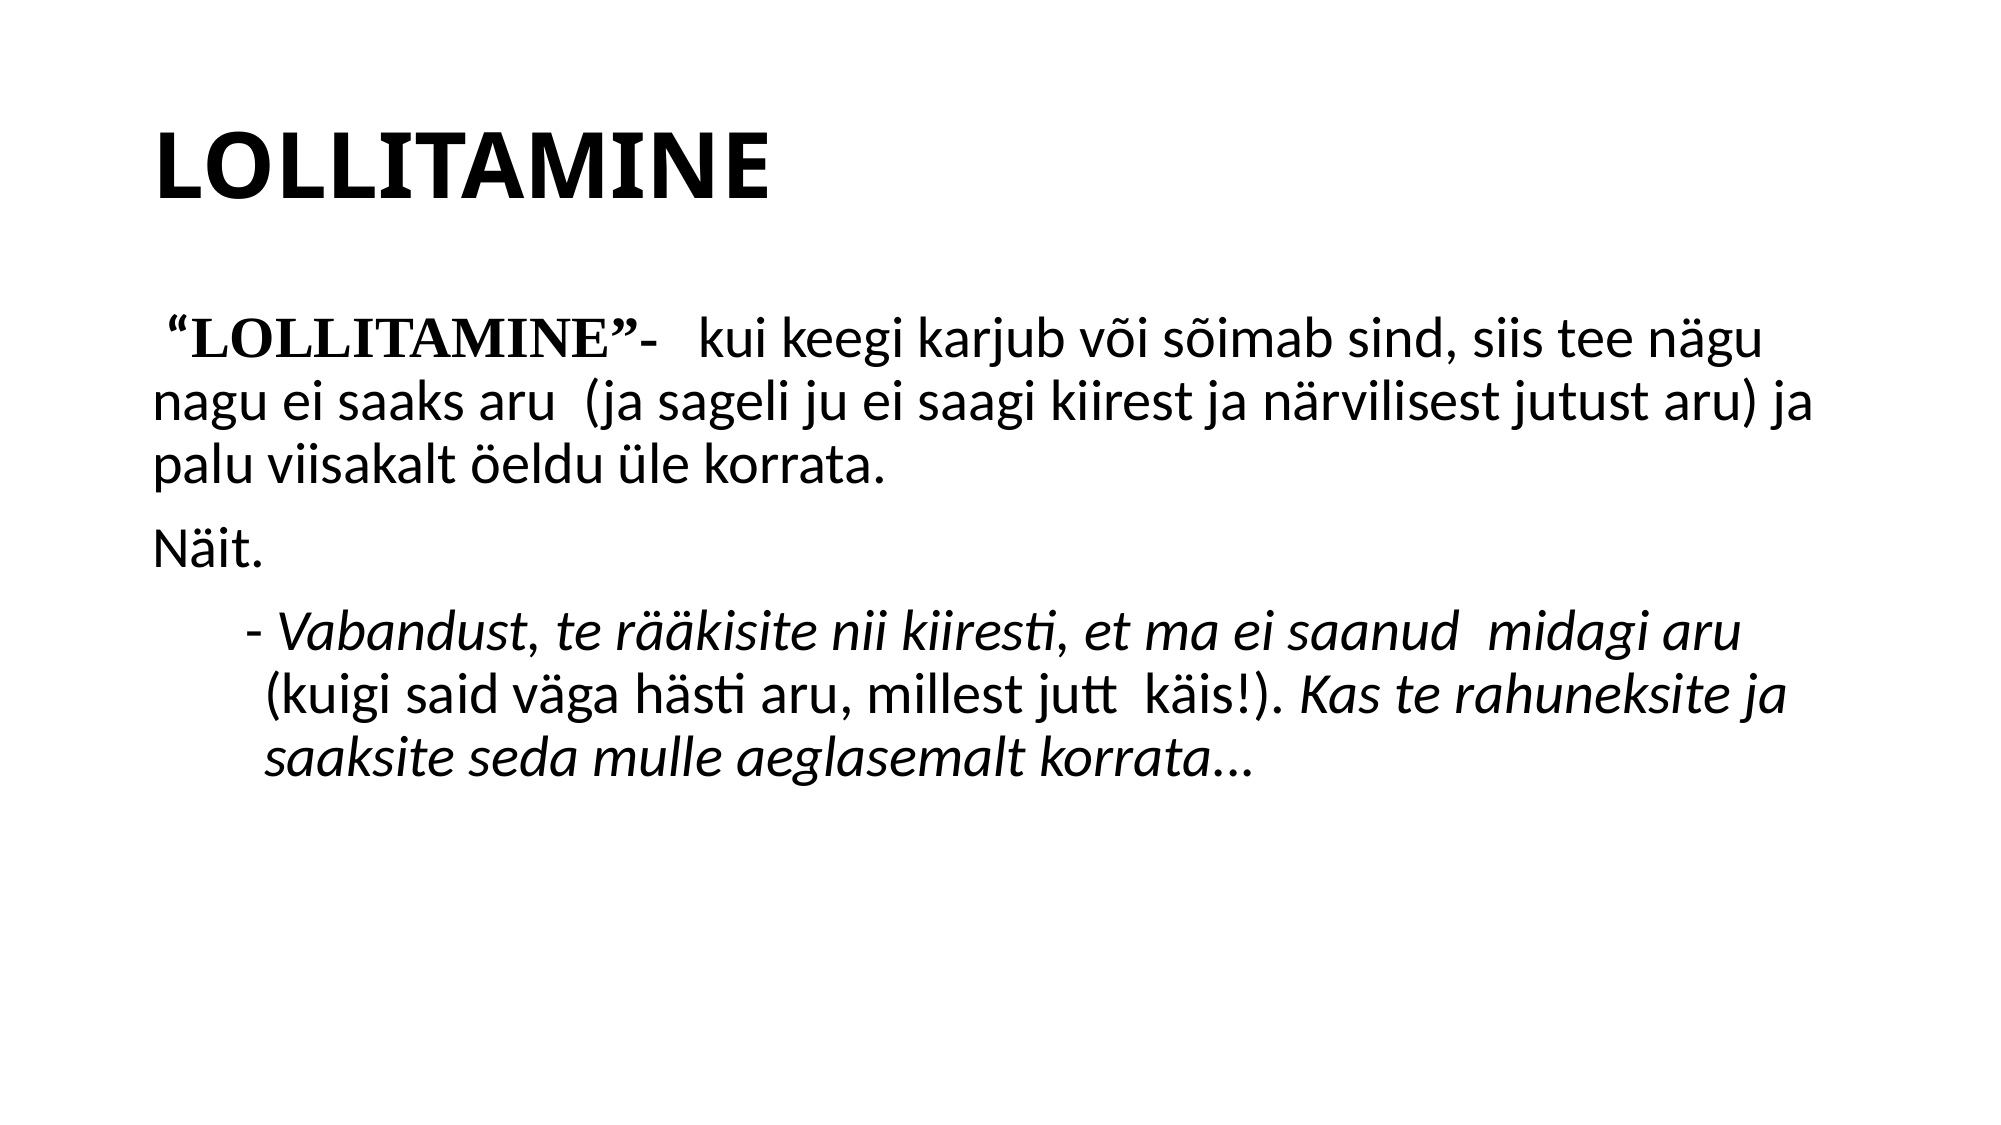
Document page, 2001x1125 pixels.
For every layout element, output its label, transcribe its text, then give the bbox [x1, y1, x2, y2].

title LOLLITAMINE [137, 59, 1863, 278]
list “LOLLITAMINE”- kui keegi karjub või sõimab sind, siis tee nägu nagu ei saaks aru (ja sageli ju ei saagi kiirest ja närvilisest jutust aru) ja palu viisakalt öeldu üle korrata. Näit. - Vabandust, te rääkisite nii kiiresti, et ma ei saanud midagi aru (kuigi said väga hästi aru, millest jutt käis!). Kas te rahuneksite ja saaksite seda mulle aeglasemalt korrata... [137, 299, 1863, 1014]
